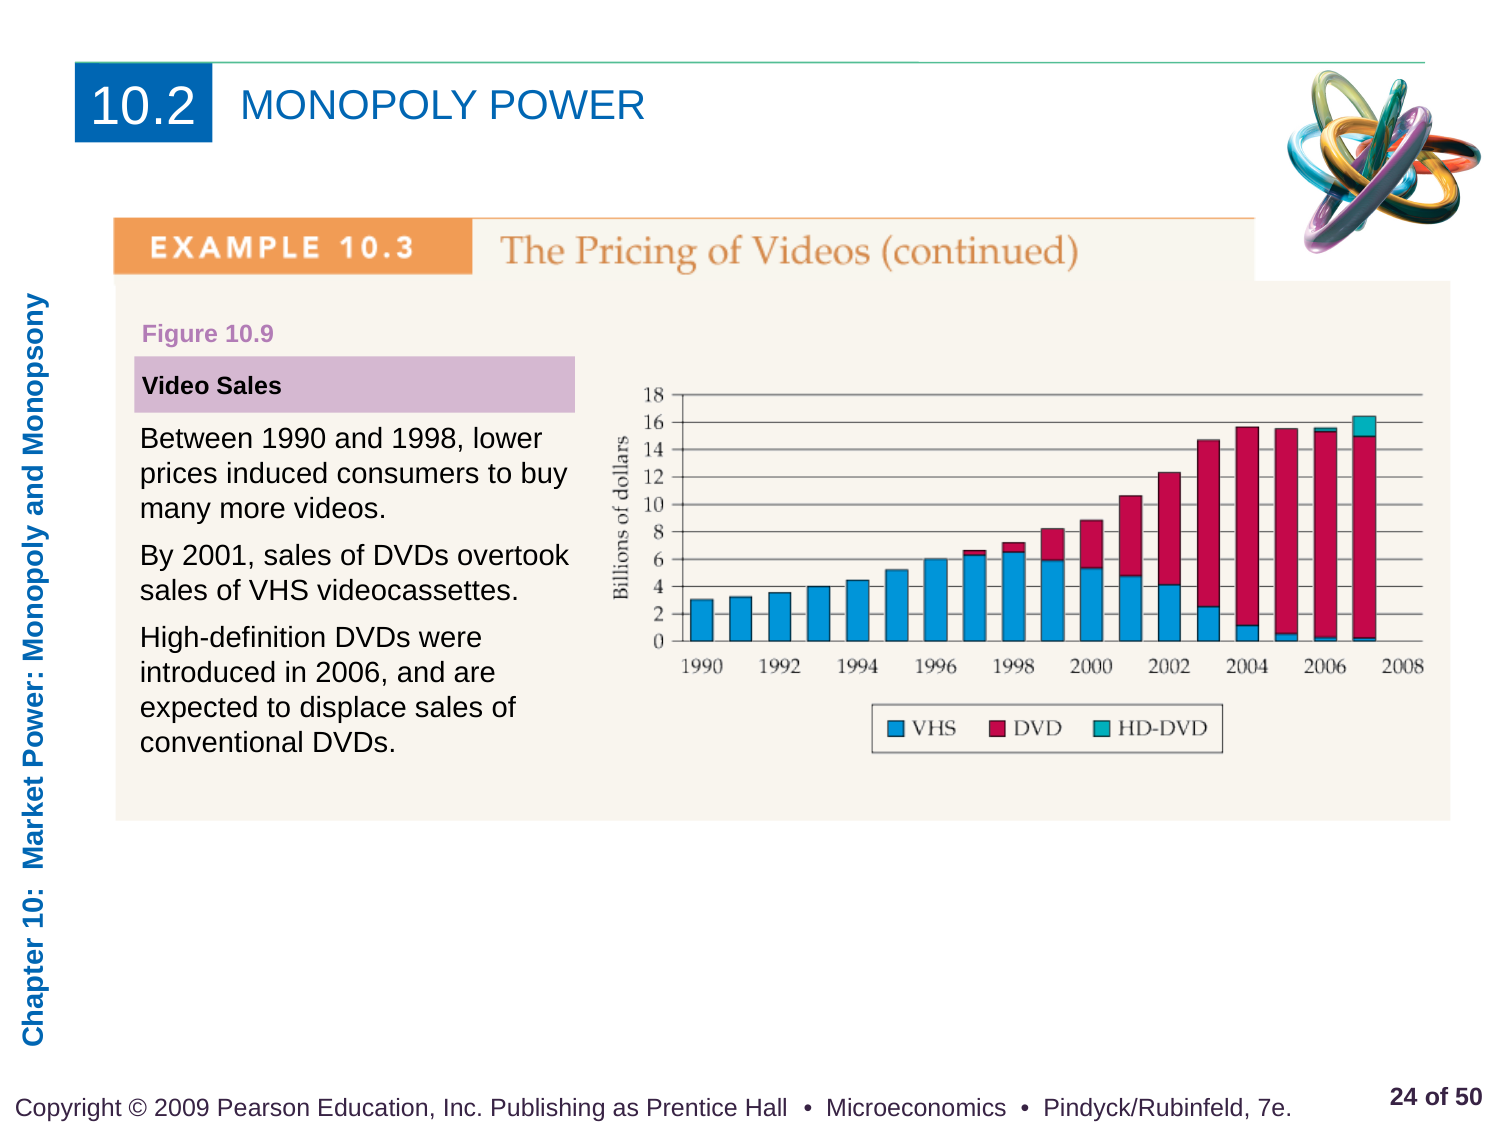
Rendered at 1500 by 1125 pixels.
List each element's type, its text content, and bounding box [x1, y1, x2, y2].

picture [113, 216, 1256, 286]
text_box Between 1990 and 1998, lower prices induced consumers to buy many more videos. By 2001, sales of DVDs overtook sales of VHS videocassettes. High-definition DVDs were introduced in 2006, and are expected to displace sales of conventional DVDs. [125, 412, 584, 775]
picture [1278, 63, 1488, 263]
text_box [74, 62, 1279, 143]
picture [590, 363, 1438, 776]
text_box Figure 10.9 [134, 312, 297, 354]
text_box Video Sales [134, 356, 575, 413]
text_box [115, 280, 1451, 821]
